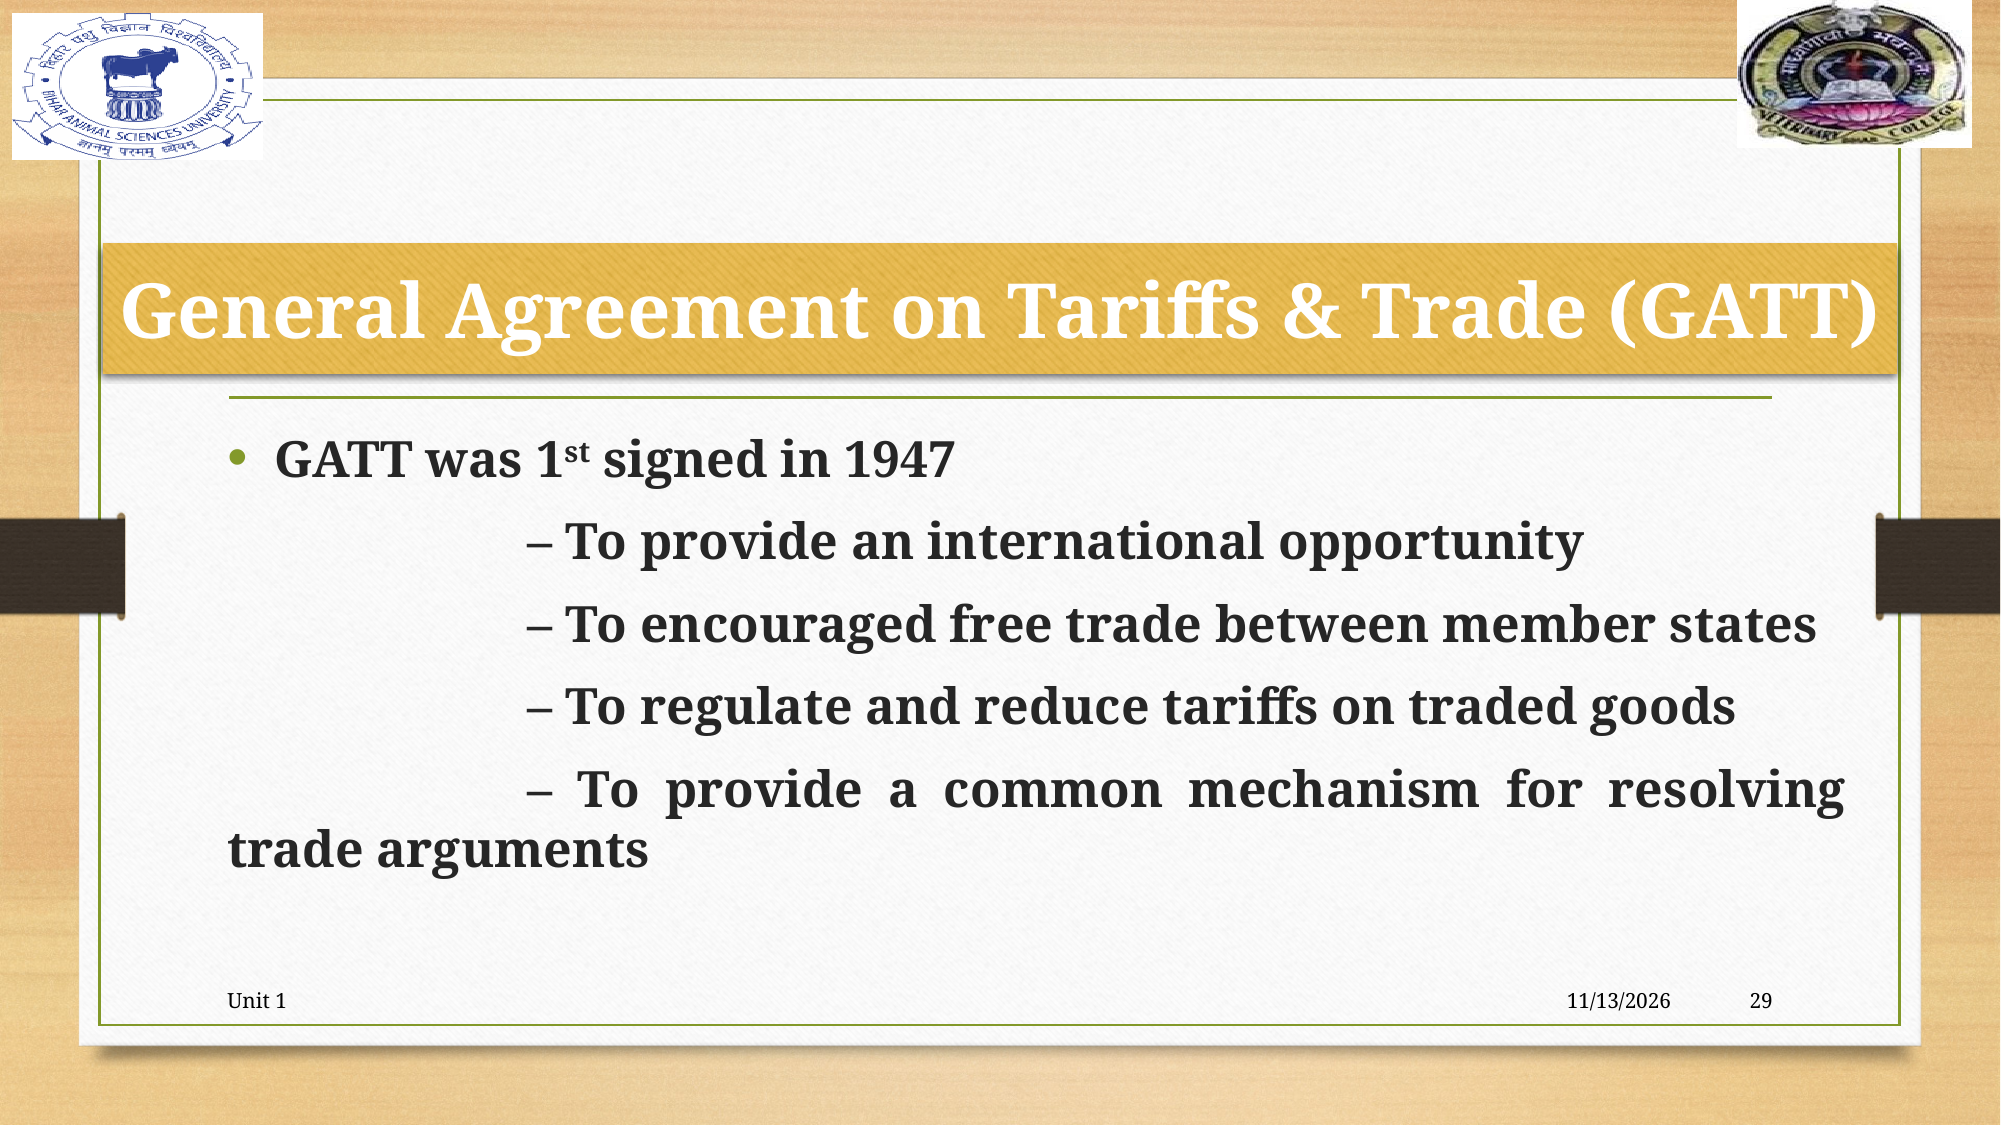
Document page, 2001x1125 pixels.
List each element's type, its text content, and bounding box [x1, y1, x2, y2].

footer Unit 1 [212, 979, 1411, 1025]
title General Agreement on Tariffs & Trade (GATT) [102, 243, 1898, 374]
slide_number 29 [1698, 979, 1788, 1025]
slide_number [1423, 979, 1686, 1025]
list GATT was 1st signed in 1947 – To provide an international opportunity – To encouraged free trade between member states – To regulate and reduce tariffs on traded goods – To provide a common mechanism for resolving trade arguments [212, 419, 1861, 964]
picture [0, 0, 2001, 1125]
